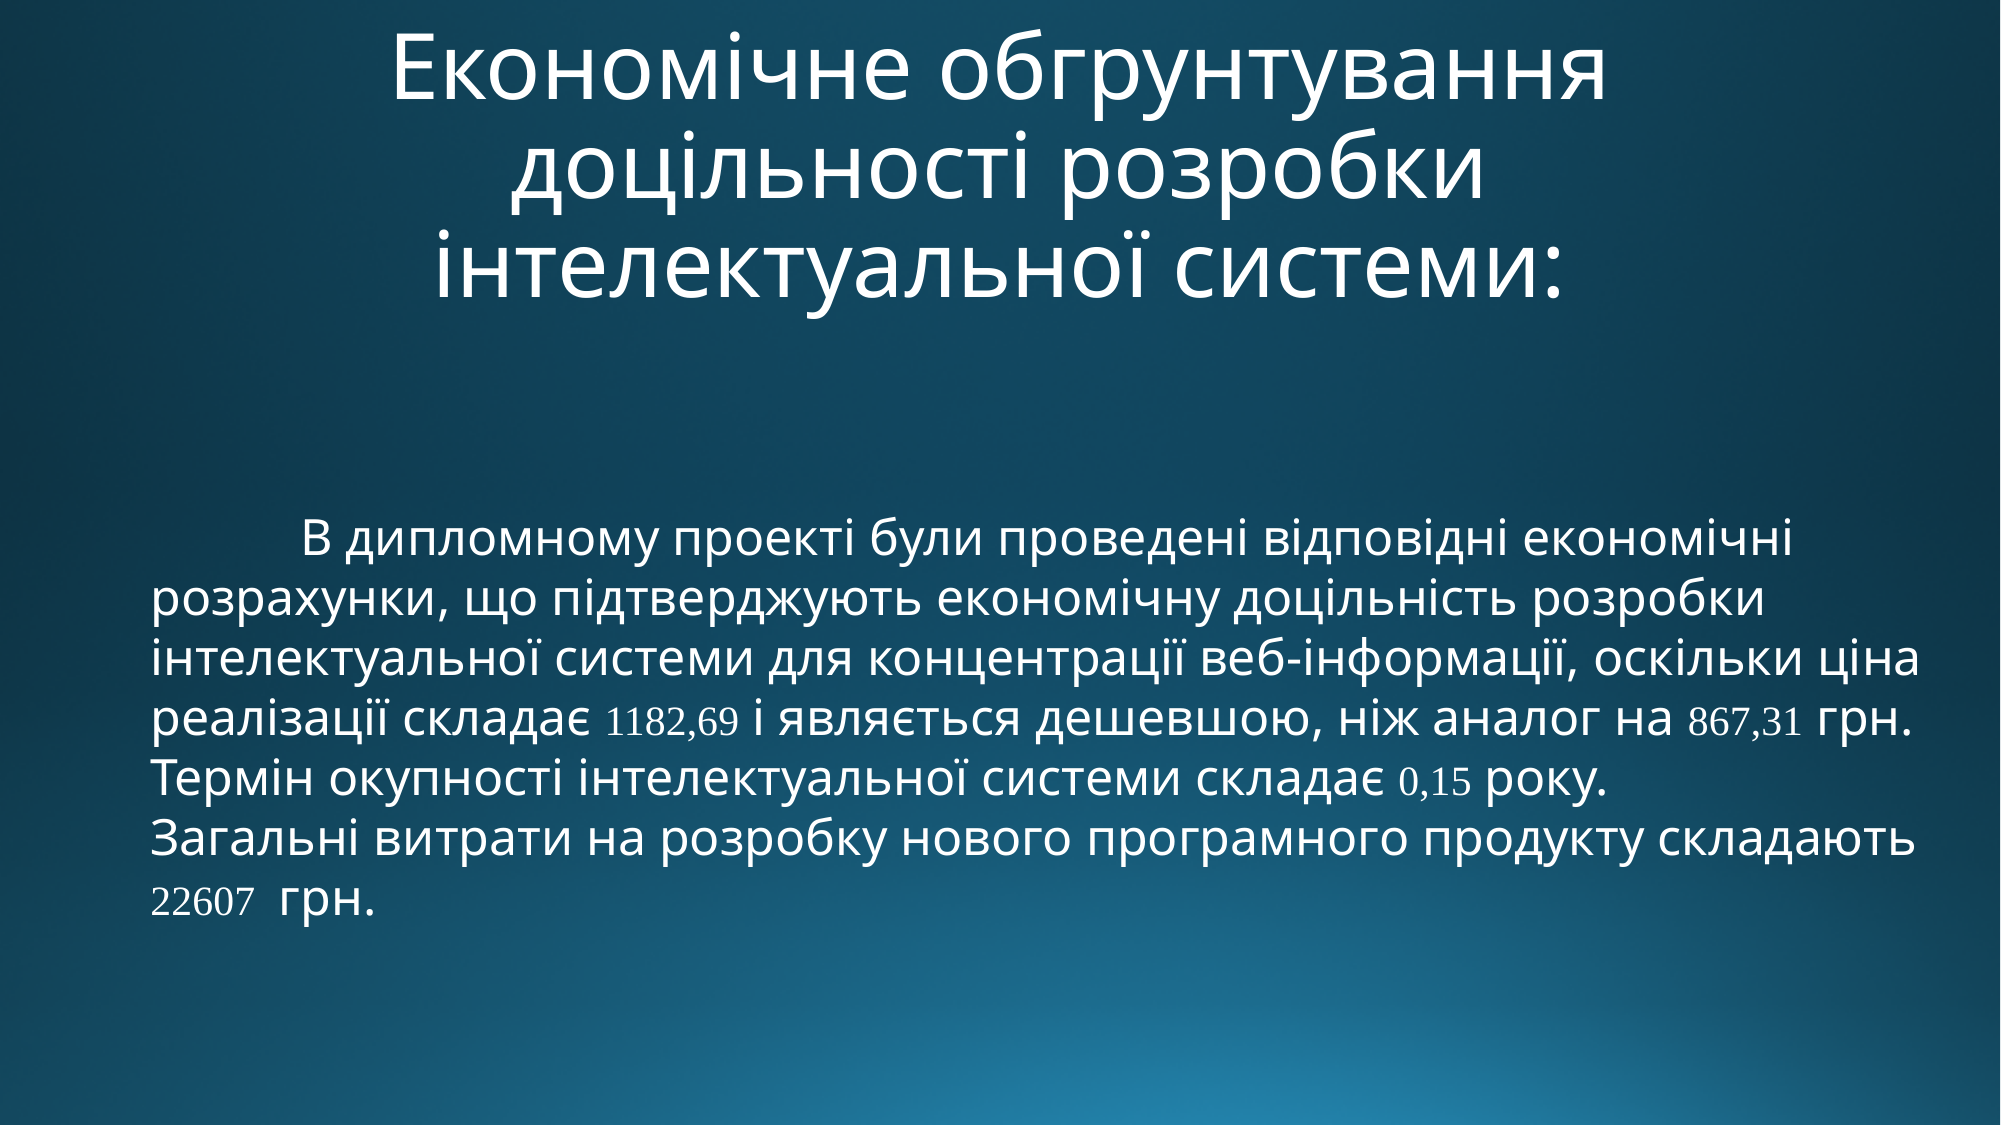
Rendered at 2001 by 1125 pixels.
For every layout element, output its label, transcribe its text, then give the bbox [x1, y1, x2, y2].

title Економічне обгрунтування доцільності розробки інтелектуальної системи: [137, 59, 1863, 278]
picture [0, 0, 2001, 1125]
text_box В дипломному проекті були проведені відповідні економічні розрахунки, що підтверджують економічну доцільність розробки інтелектуальної системи для концентрації веб-інформації, оскільки ціна реалізації складає 1182,69 і являється дешевшою, ніж аналог на 867,31 грн. Термін окупності інтелектуальної системи складає 0,15 року. Загальні витрати на розробку нового програмного продукту складають 22607 грн. [135, 497, 1967, 933]
